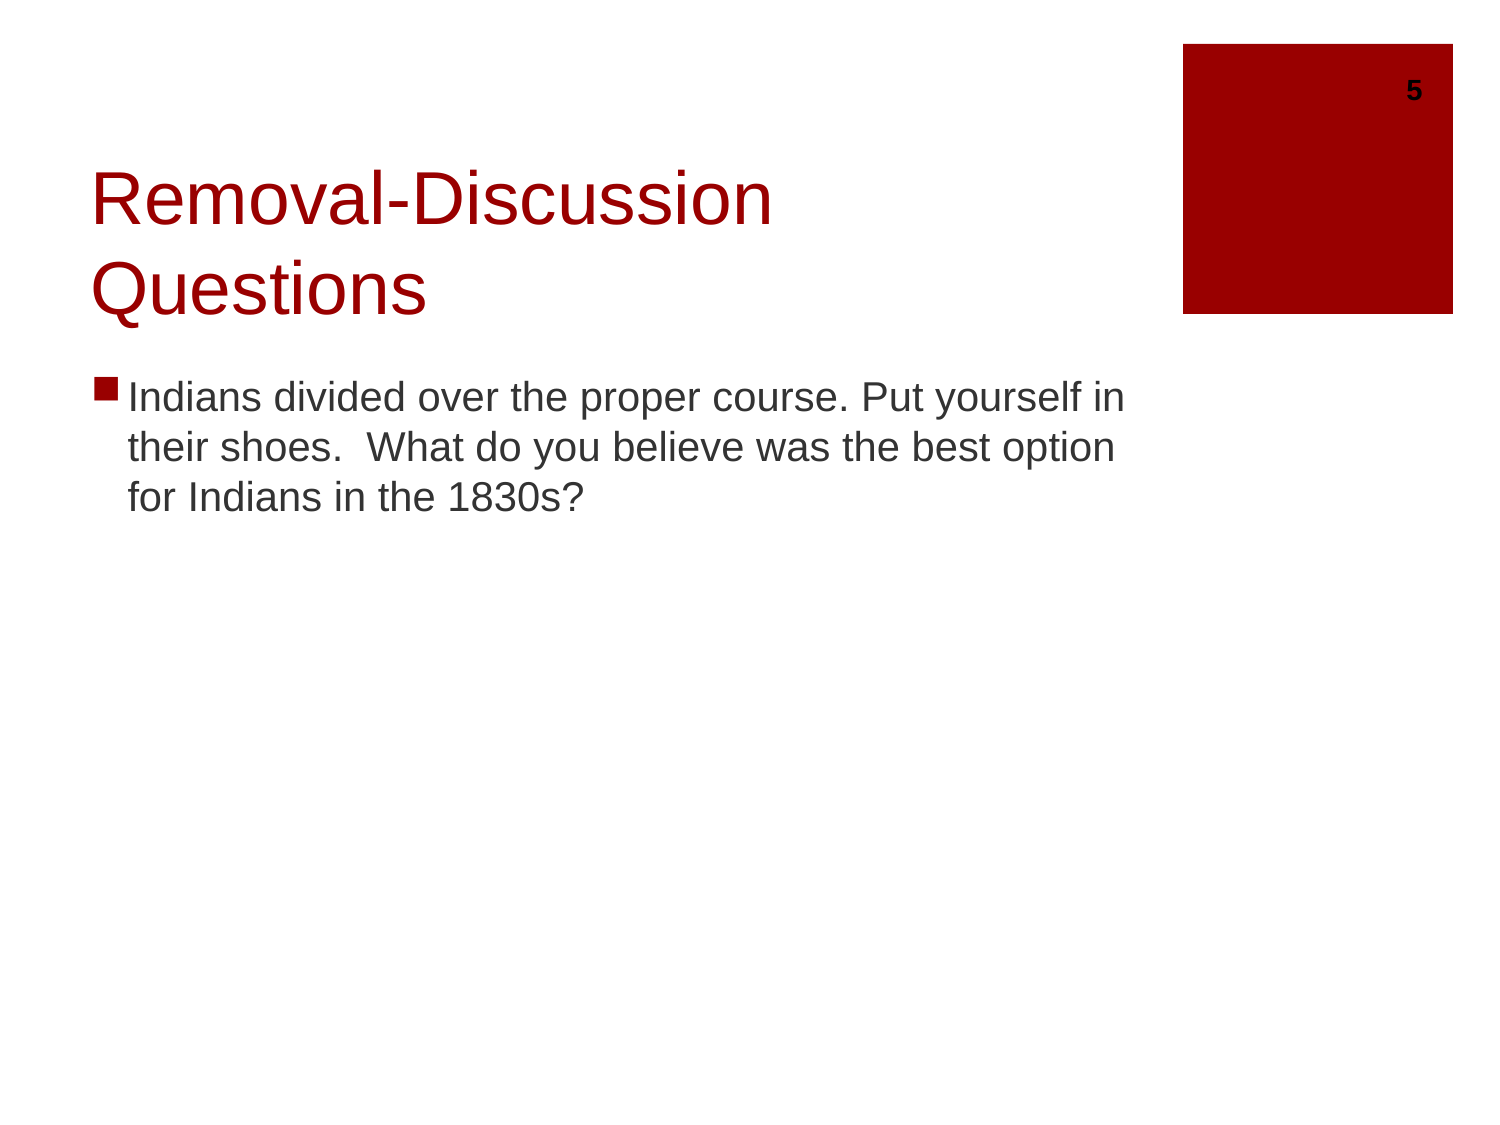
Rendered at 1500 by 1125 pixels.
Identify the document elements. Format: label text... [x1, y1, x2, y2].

slide_number 5 [1354, 59, 1438, 120]
title Removal-Discussion Questions [75, 149, 1143, 338]
list Indians divided over the proper course. Put yourself in their shoes. What do you believe was the best option for Indians in the 1830s? [75, 362, 1143, 1005]
